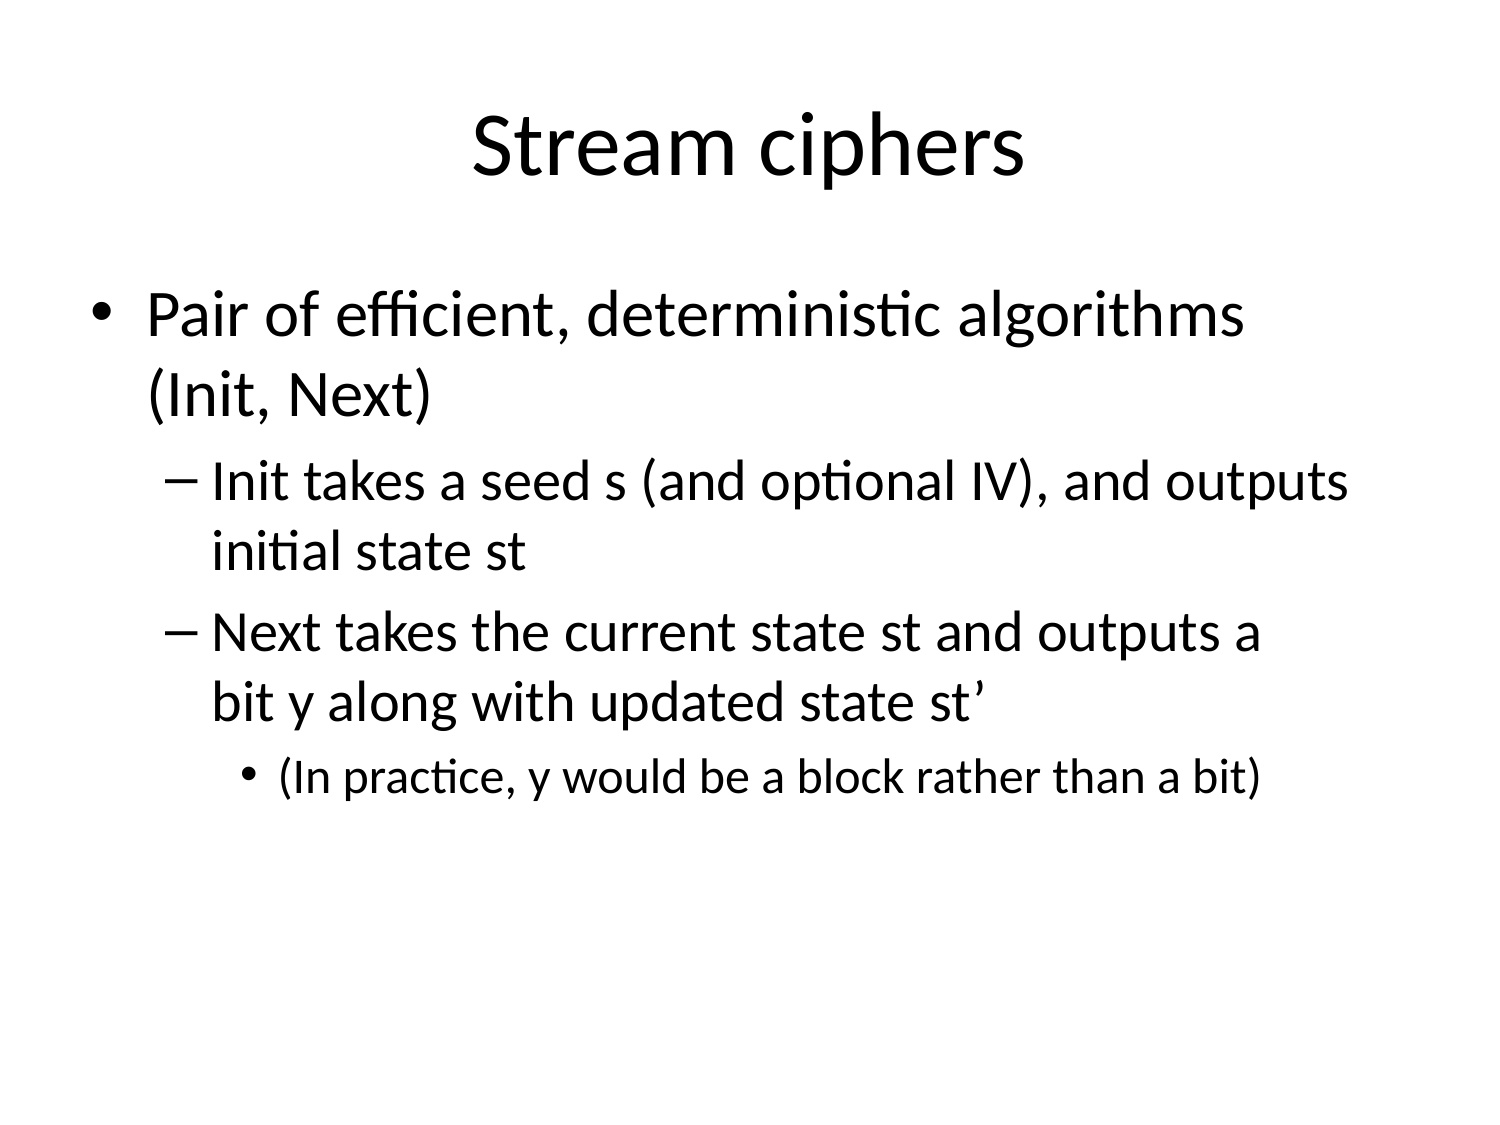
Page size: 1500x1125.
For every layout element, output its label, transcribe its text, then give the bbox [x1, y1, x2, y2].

list Pair of efficient, deterministic algorithms (Init, Next) Init takes a seed s (and optional IV), and outputs initial state st Next takes the current state st and outputs a bit y along with updated state st’ (In practice, y would be a block rather than a bit) [75, 262, 1425, 1005]
title Stream ciphers [75, 45, 1425, 233]
